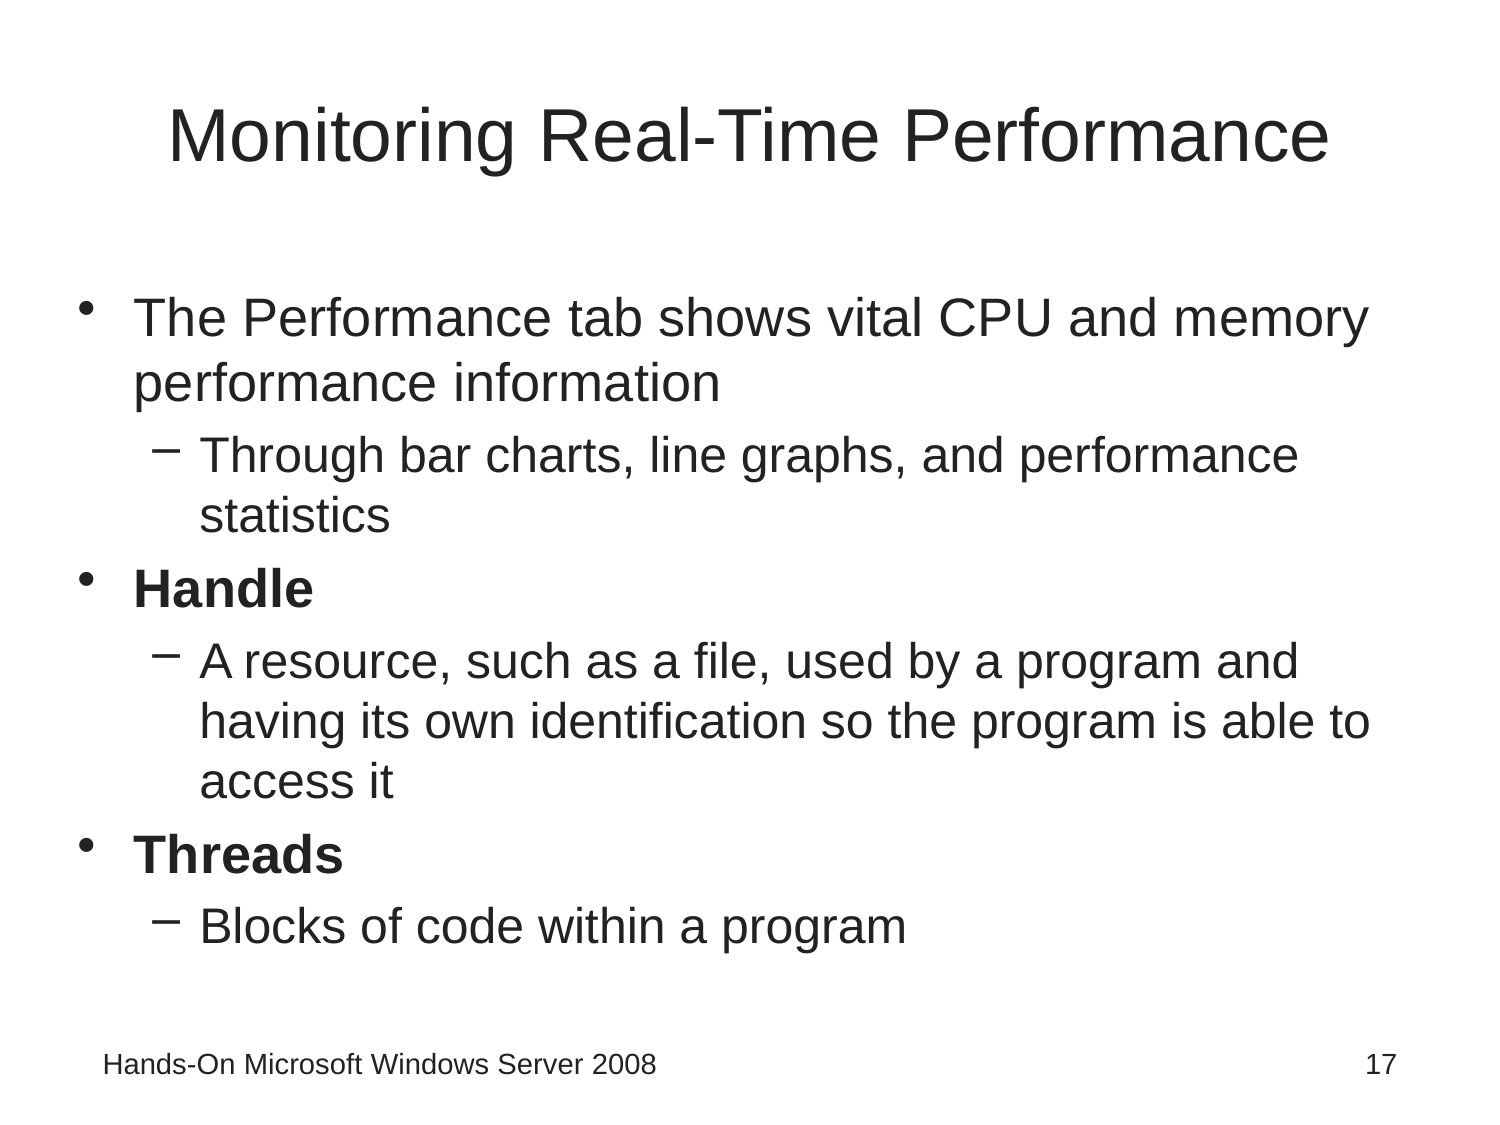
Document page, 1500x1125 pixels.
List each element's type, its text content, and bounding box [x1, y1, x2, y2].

list The Performance tab shows vital CPU and memory performance information Through bar charts, line graphs, and performance statistics Handle A resource, such as a file, used by a program and having its own identification so the program is able to access it Threads Blocks of code within a program [62, 274, 1426, 1026]
title Monitoring Real-Time Performance [87, 37, 1413, 226]
footer Hands-On Microsoft Windows Server 2008 [87, 1037, 1051, 1101]
slide_number 17 [1074, 1037, 1413, 1101]
